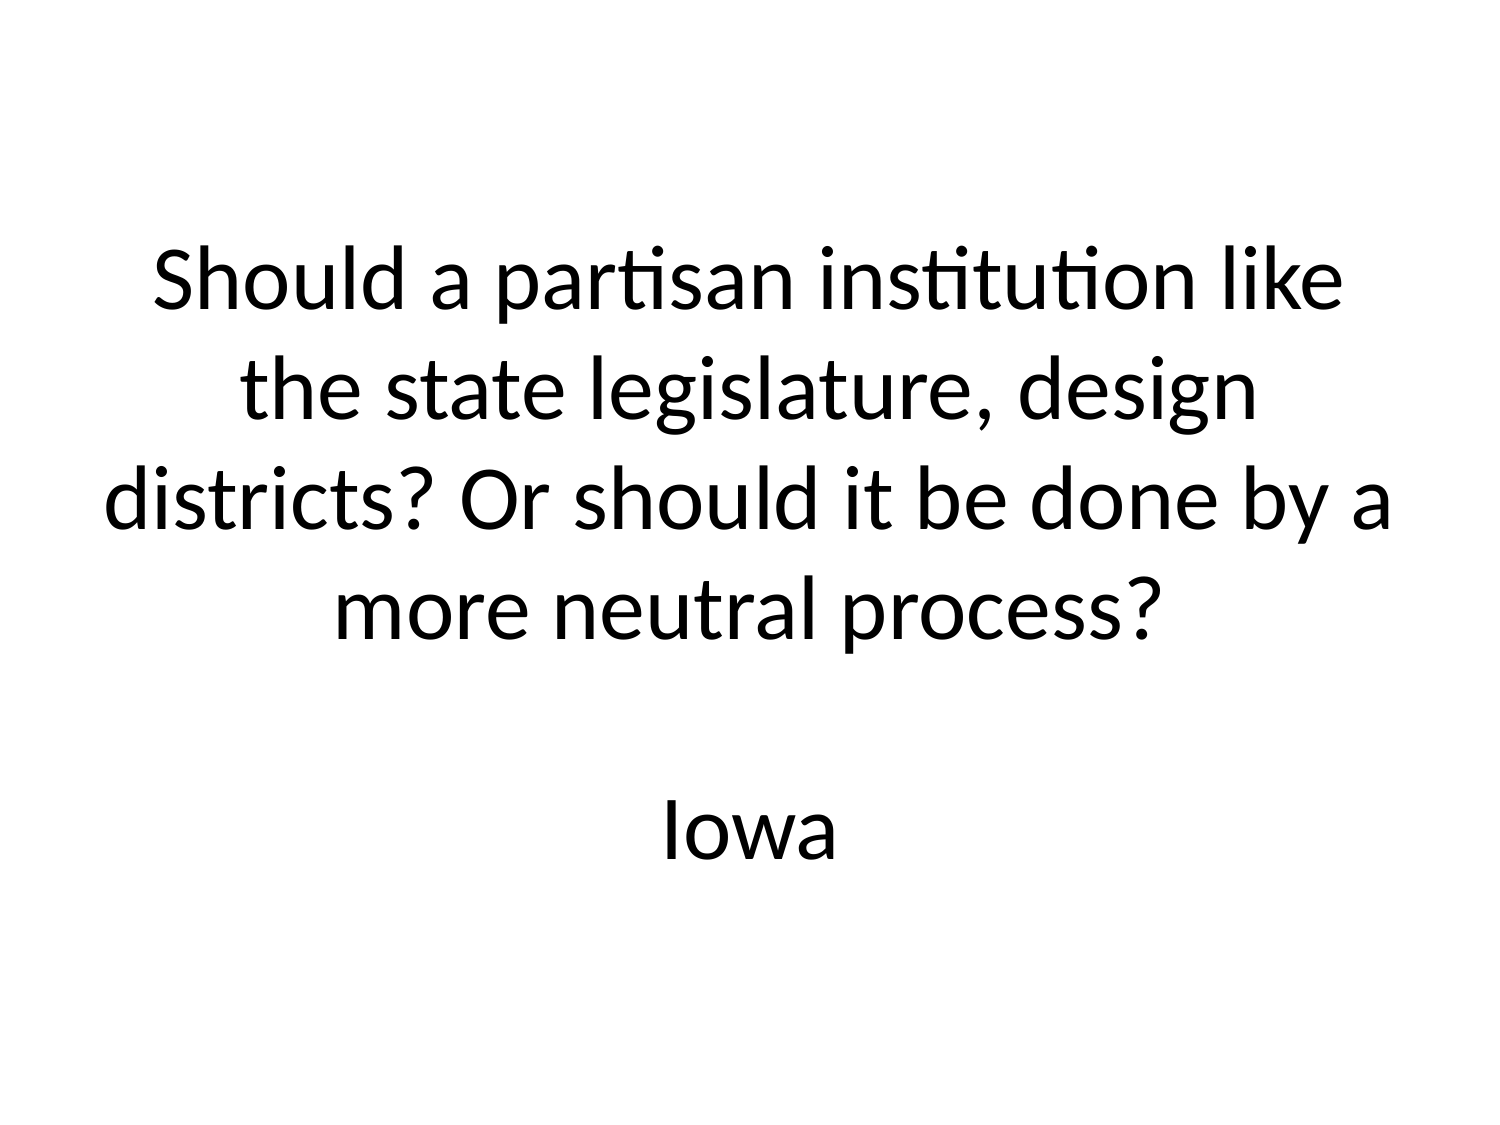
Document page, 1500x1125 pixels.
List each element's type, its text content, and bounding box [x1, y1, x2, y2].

title Should a partisan institution like the state legislature, design districts? Or should it be done by a more neutral process? Iowa [74, 44, 1426, 1051]
